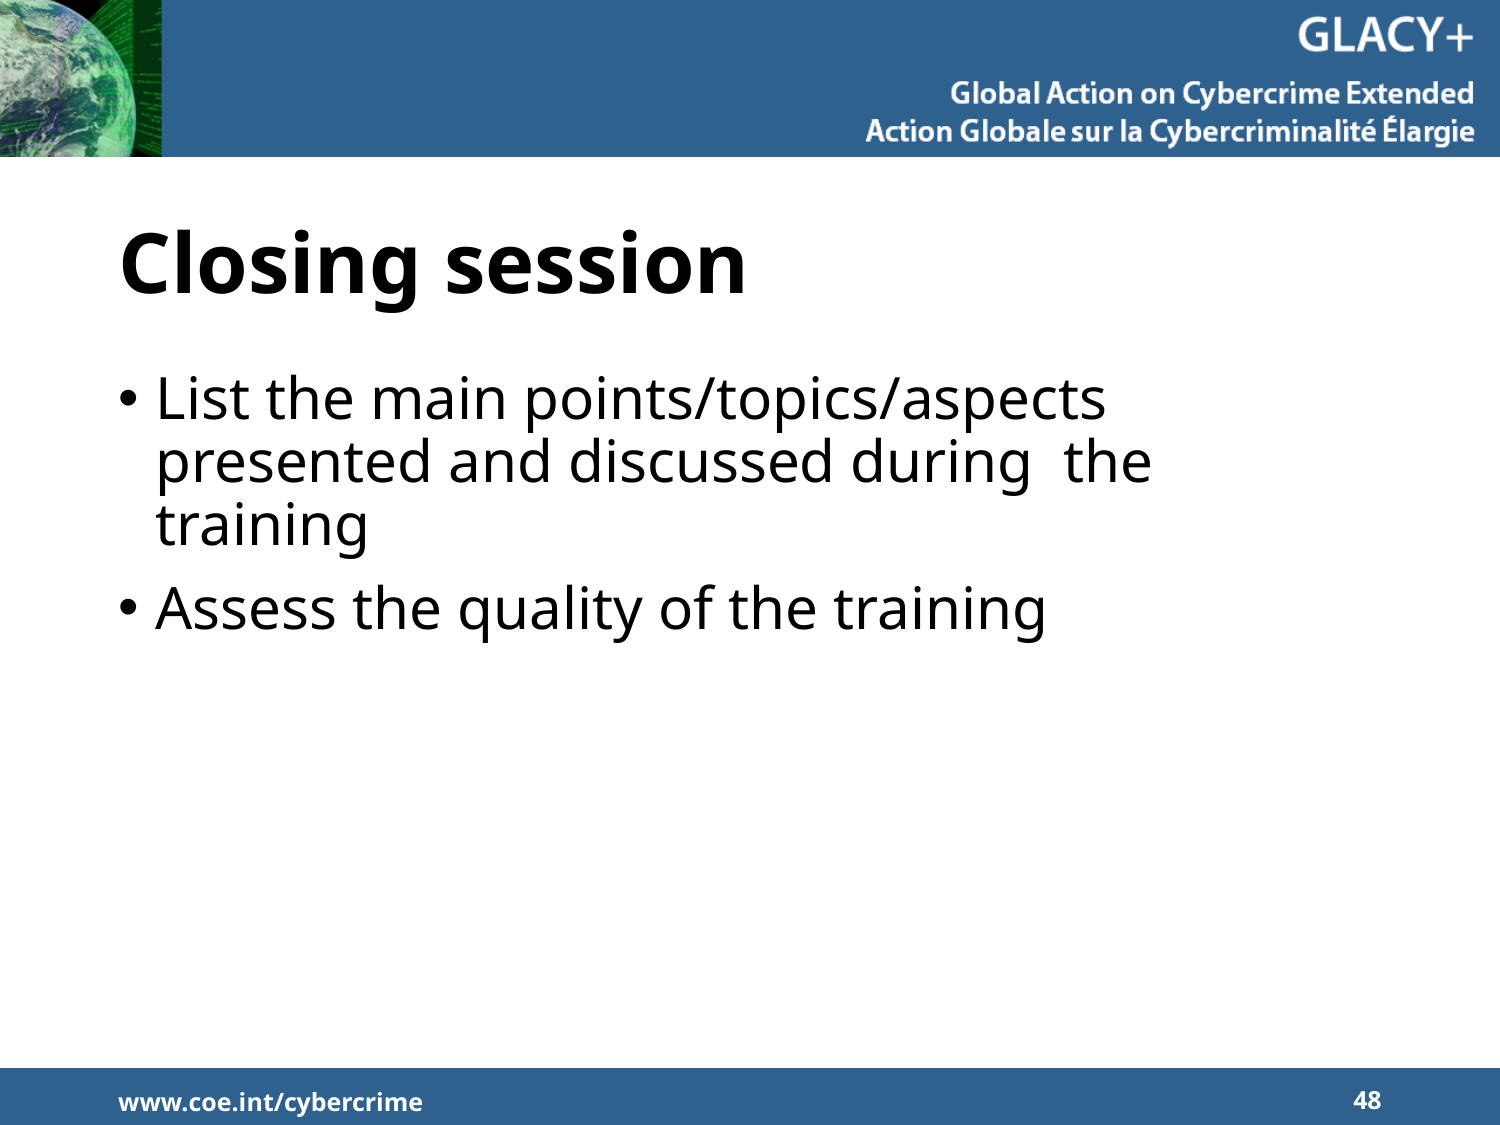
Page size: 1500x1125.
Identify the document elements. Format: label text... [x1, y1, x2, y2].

picture [0, 0, 1500, 157]
title Closing session [103, 171, 1397, 362]
list List the main points/topics/aspects presented and discussed during the training Assess the quality of the training [103, 362, 1397, 1086]
slide_number 48 [1059, 1071, 1397, 1125]
slide_number www.coe.int/cybercrime [103, 1071, 491, 1125]
